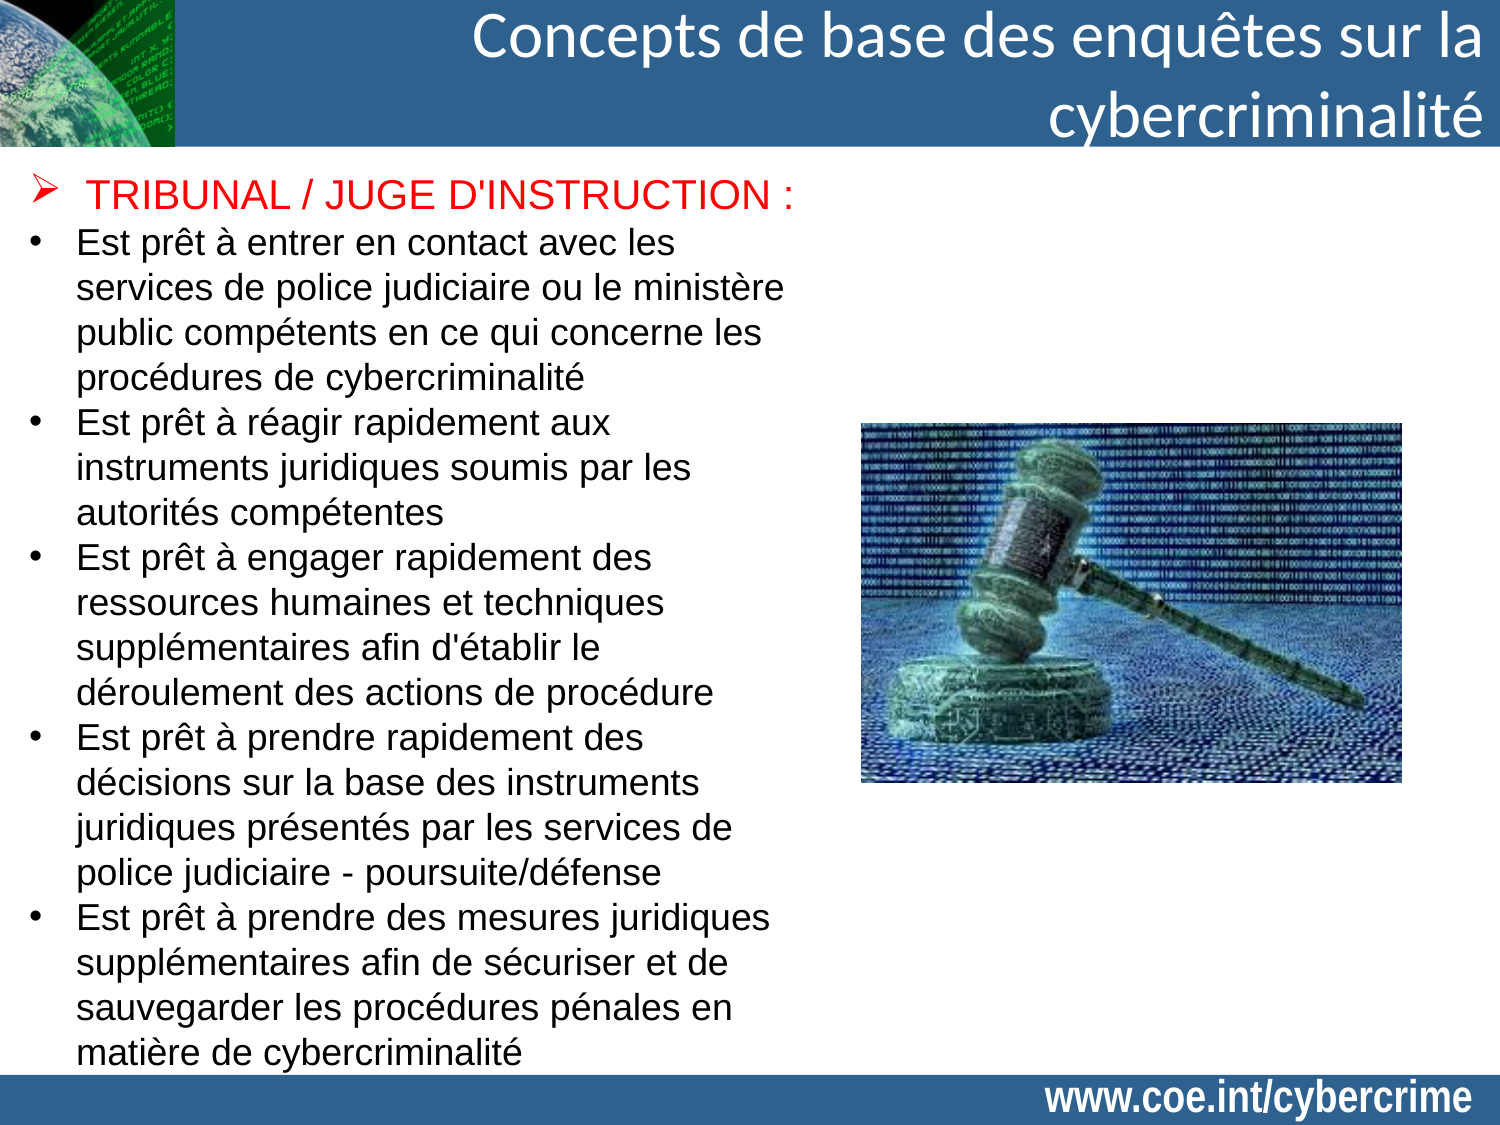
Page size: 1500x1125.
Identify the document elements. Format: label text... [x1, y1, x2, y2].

picture [0, 0, 175, 147]
text_box TRIBUNAL / JUGE D'INSTRUCTION : Est prêt à entrer en contact avec les services de police judiciaire ou le ministère public compétents en ce qui concerne les procédures de cybercriminalité Est prêt à réagir rapidement aux instruments juridiques soumis par les autorités compétentes Est prêt à engager rapidement des ressources humaines et techniques supplémentaires afin d'établir le déroulement des actions de procédure Est prêt à prendre rapidement des décisions sur la base des instruments juridiques présentés par les services de police judiciaire - poursuite/défense Est prêt à prendre des mesures juridiques supplémentaires afin de sécuriser et de sauvegarder les procédures pénales en matière de cybercriminalité [14, 160, 816, 1081]
picture [861, 423, 1402, 783]
text_box [0, 1073, 1030, 1125]
text_box Concepts de base des enquêtes sur la cybercriminalité [179, 0, 1500, 149]
text_box www.coe.int/cybercrime [1030, 1059, 1500, 1125]
